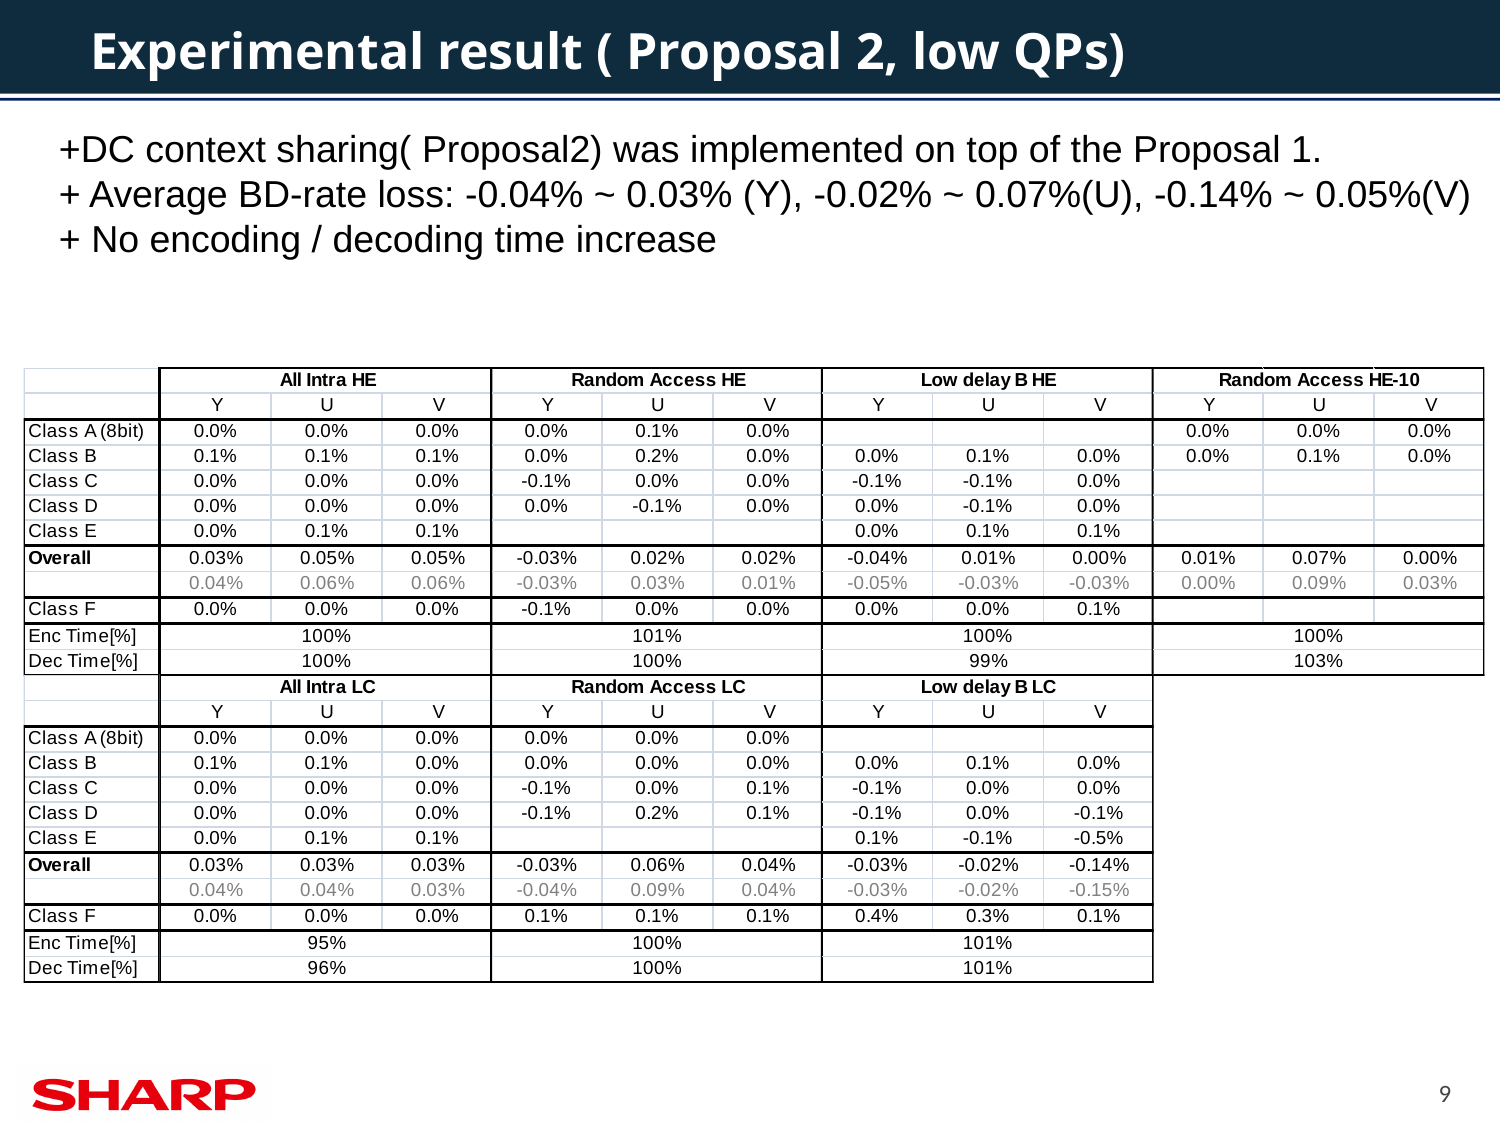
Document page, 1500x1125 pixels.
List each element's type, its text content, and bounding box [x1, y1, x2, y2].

slide_number 9 [1345, 1062, 1467, 1108]
text_box +DC context sharing( Proposal2) was implemented on top of the Proposal 1. + Average BD-rate loss: -0.04% ~ 0.03% (Y), -0.02% ~ 0.07%(U), -0.14% ~ 0.05%(V) + No encoding / decoding time increase [53, 119, 1500, 267]
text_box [23, 367, 1487, 985]
title Experimental result ( Proposal 2, low QPs) [74, 15, 1426, 85]
picture [17, 1064, 271, 1125]
